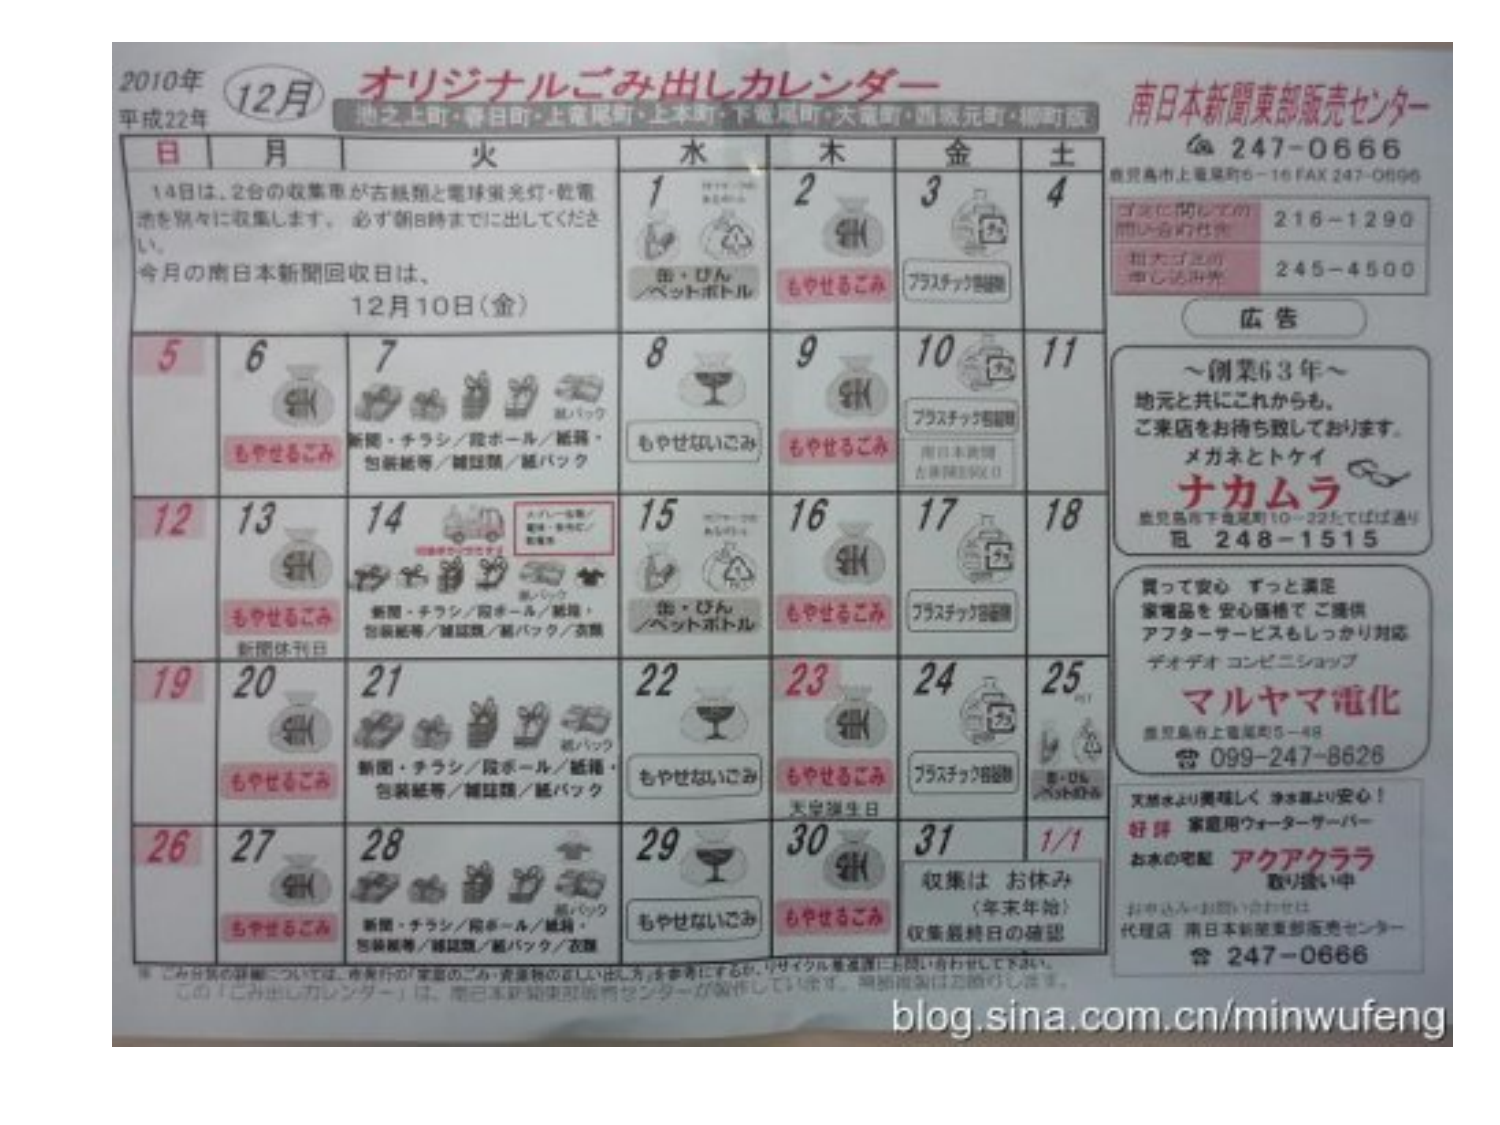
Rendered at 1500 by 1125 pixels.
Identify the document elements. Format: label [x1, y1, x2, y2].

picture [111, 42, 1453, 1047]
